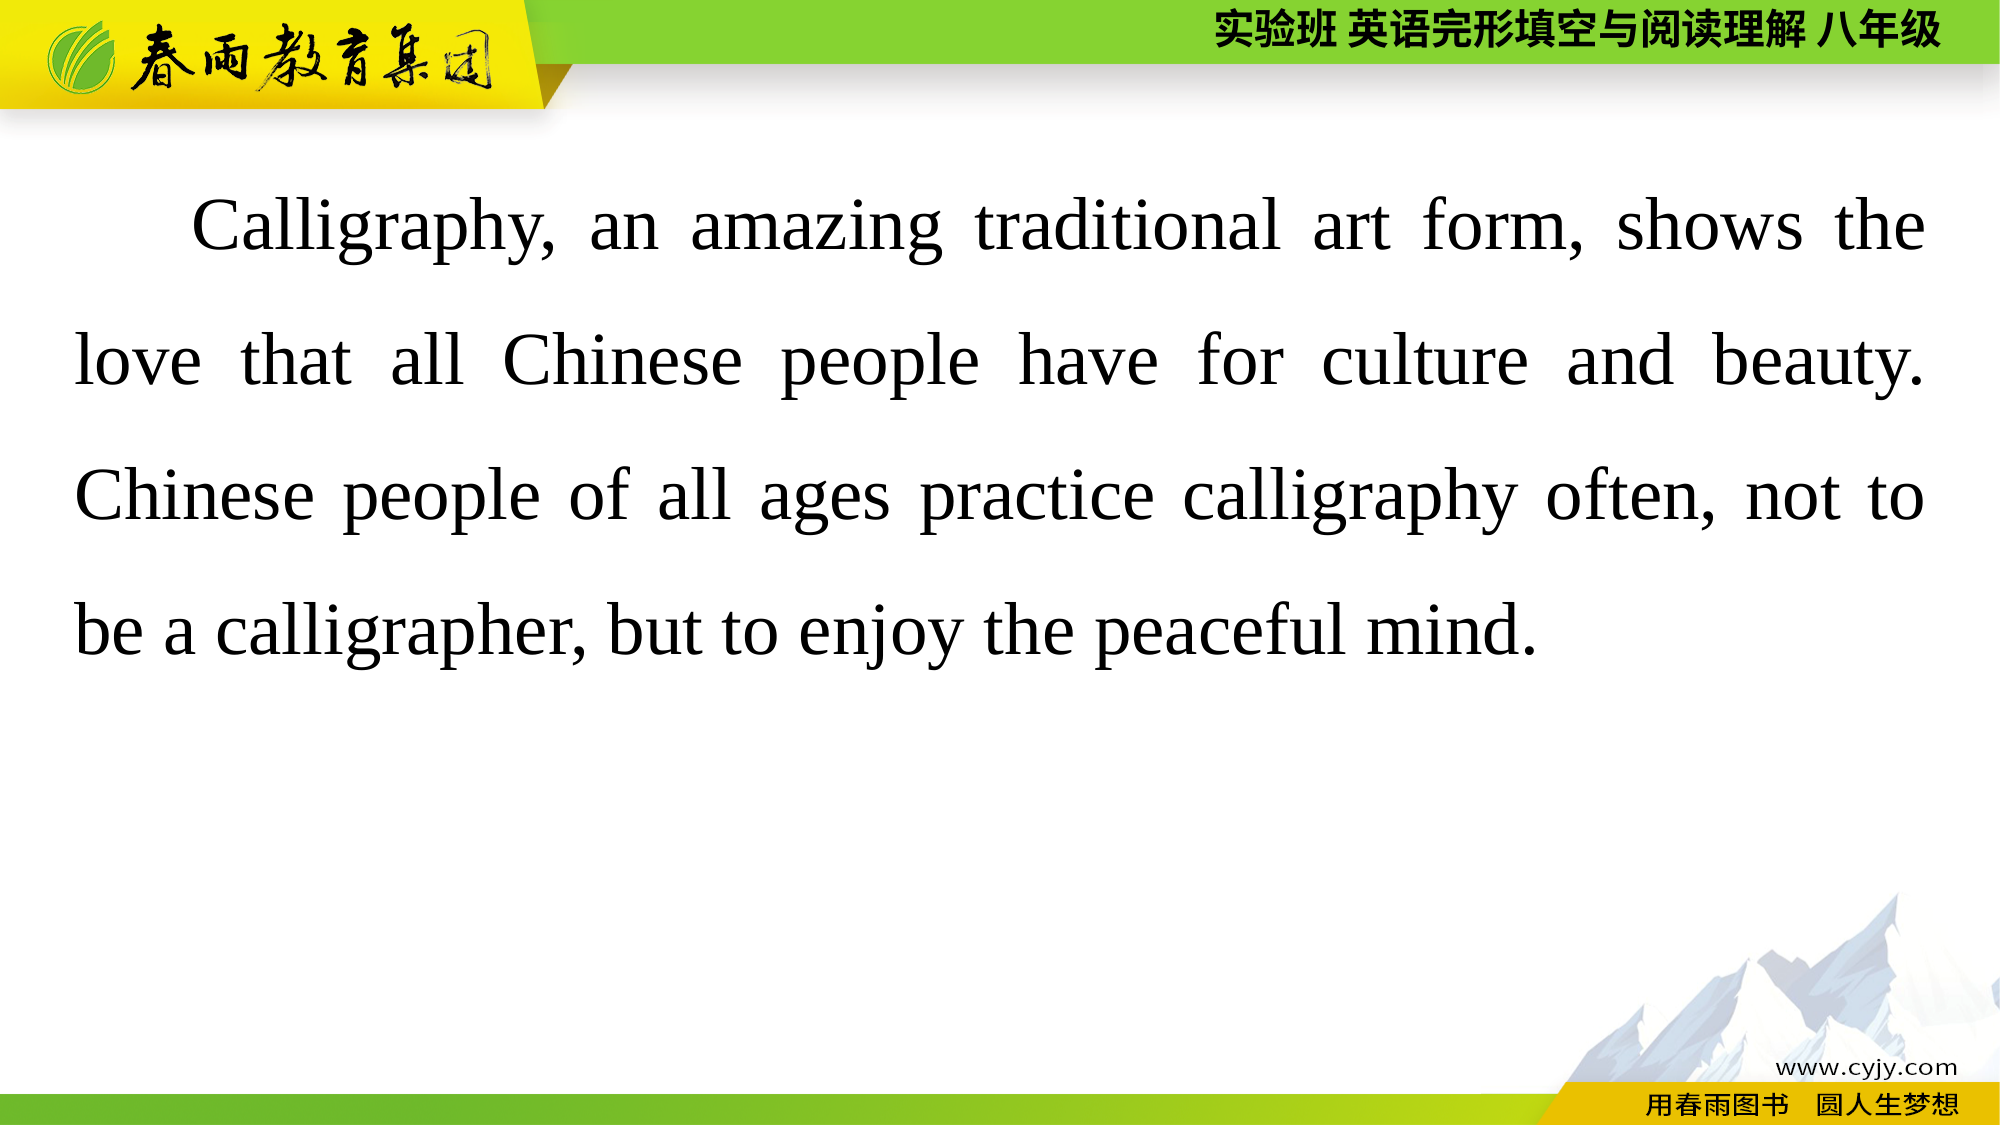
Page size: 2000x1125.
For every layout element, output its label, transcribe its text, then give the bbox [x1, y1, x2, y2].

picture [0, 0, 2000, 1125]
list Calligraphy, an amazing traditional art form, shows the love that all Chinese people have for culture and beauty. Chinese people of all ages practice calligraphy often, not to be a calligrapher, but to enjoy the peaceful mind. [59, 122, 1944, 667]
